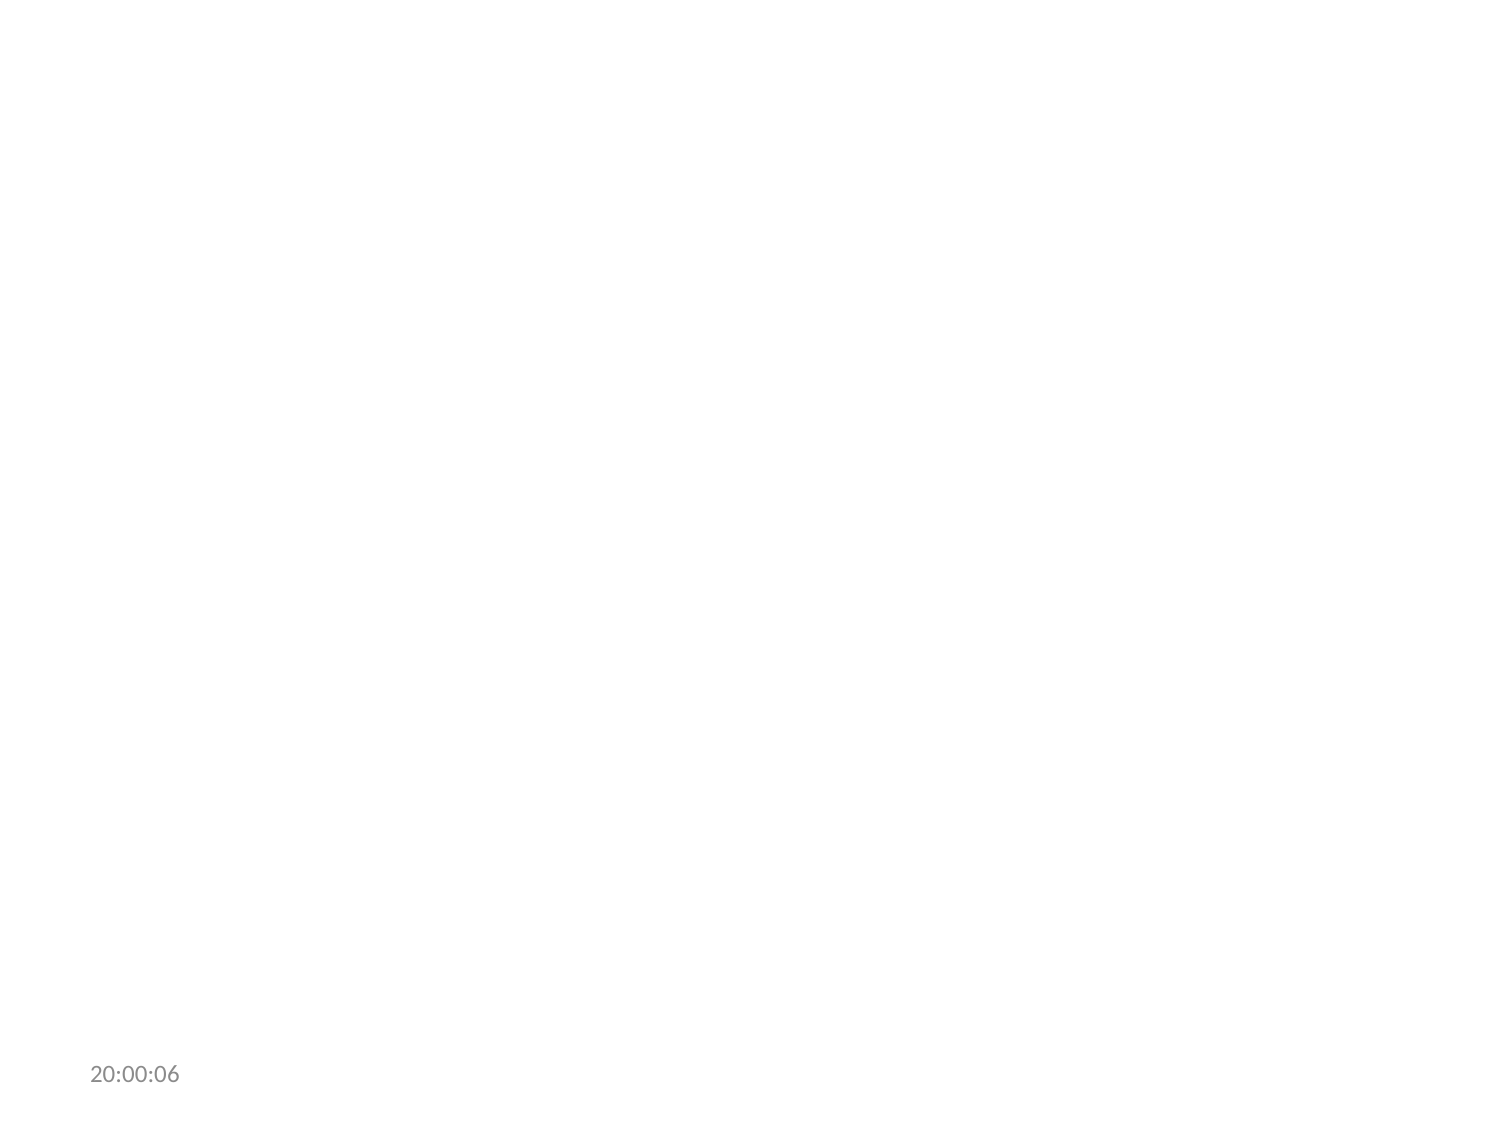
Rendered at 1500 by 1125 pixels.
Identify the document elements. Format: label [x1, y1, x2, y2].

slide_number [75, 1042, 425, 1103]
